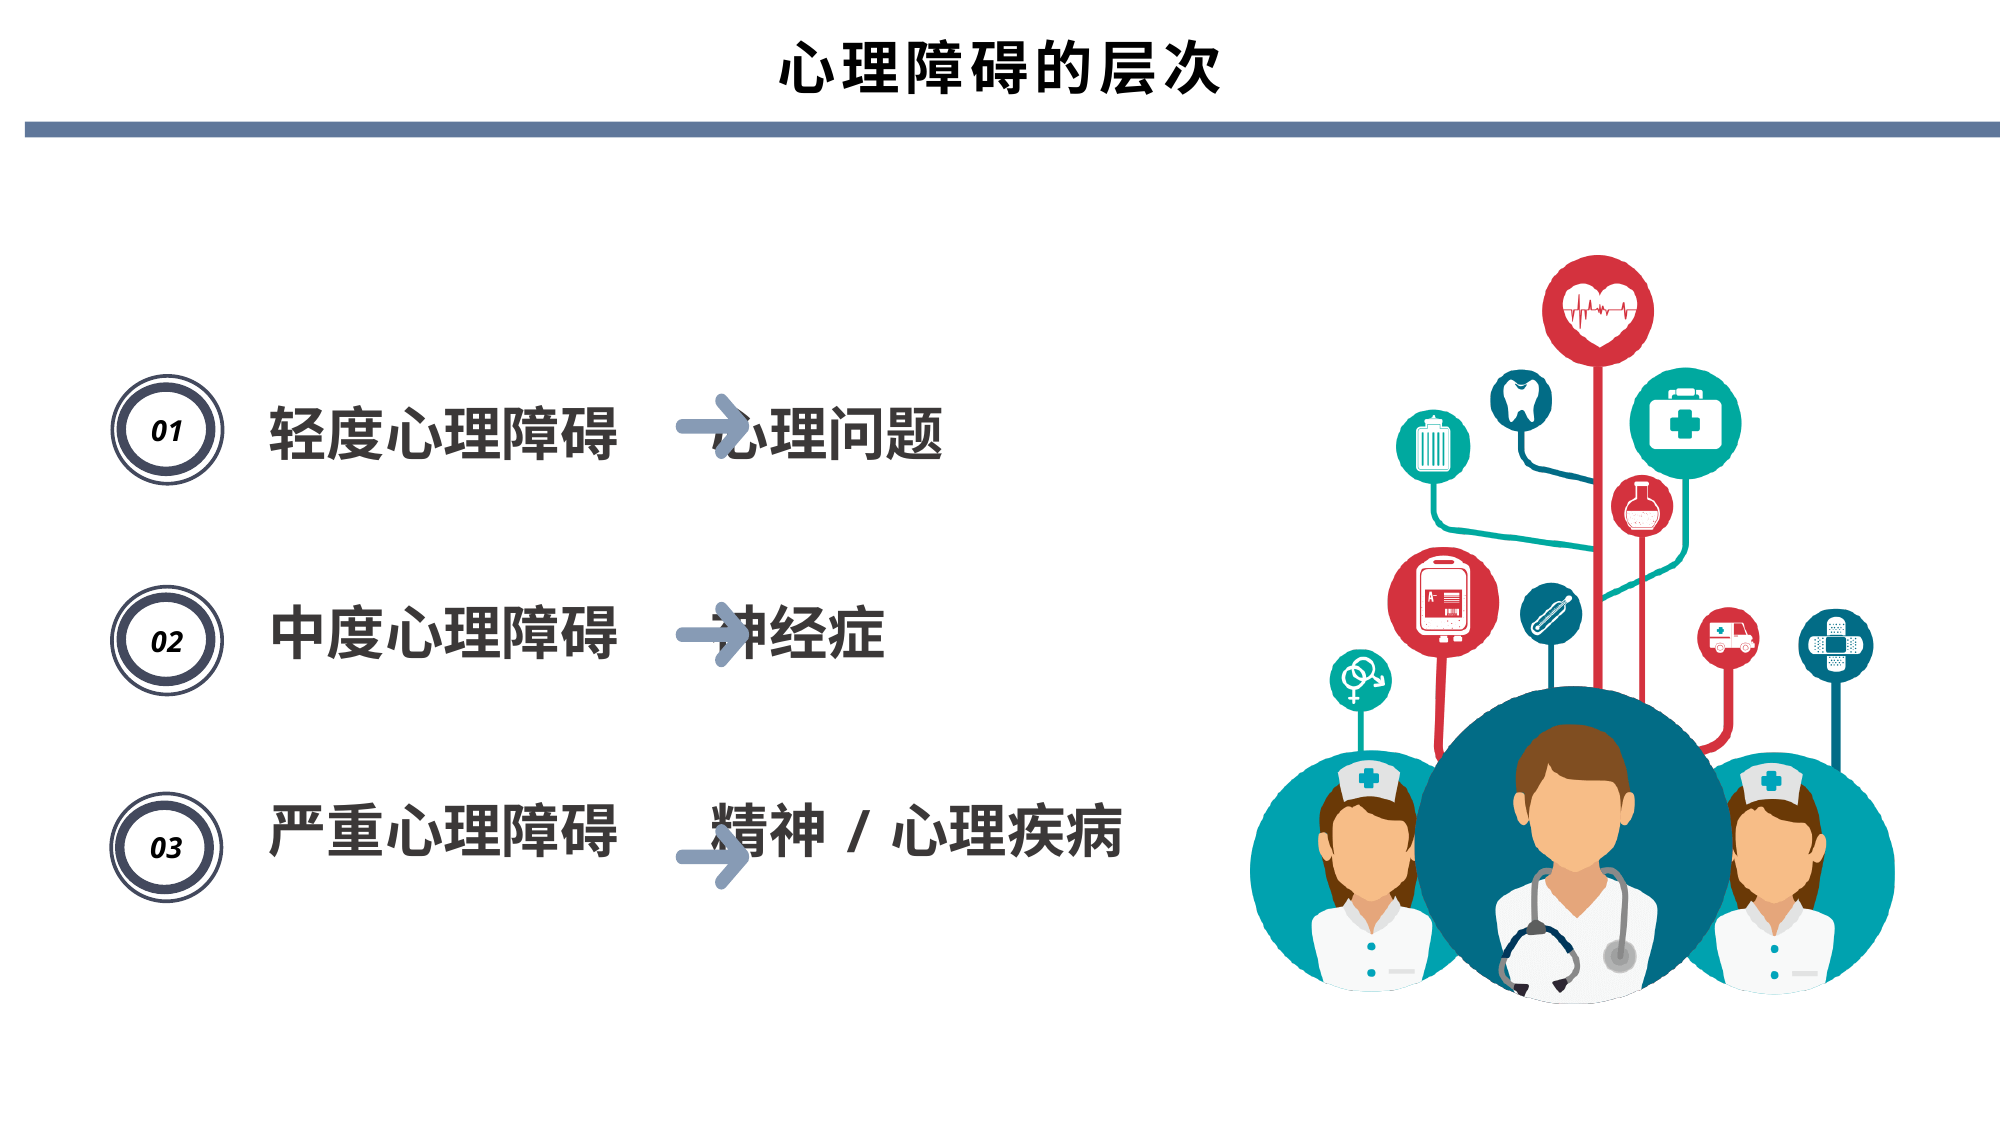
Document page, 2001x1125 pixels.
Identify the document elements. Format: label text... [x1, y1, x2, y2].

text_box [254, 390, 1241, 900]
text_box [111, 375, 223, 902]
picture [1250, 255, 1895, 1004]
text_box [24, 121, 2000, 138]
text_box 心理障碍的层次 [762, 23, 1238, 109]
